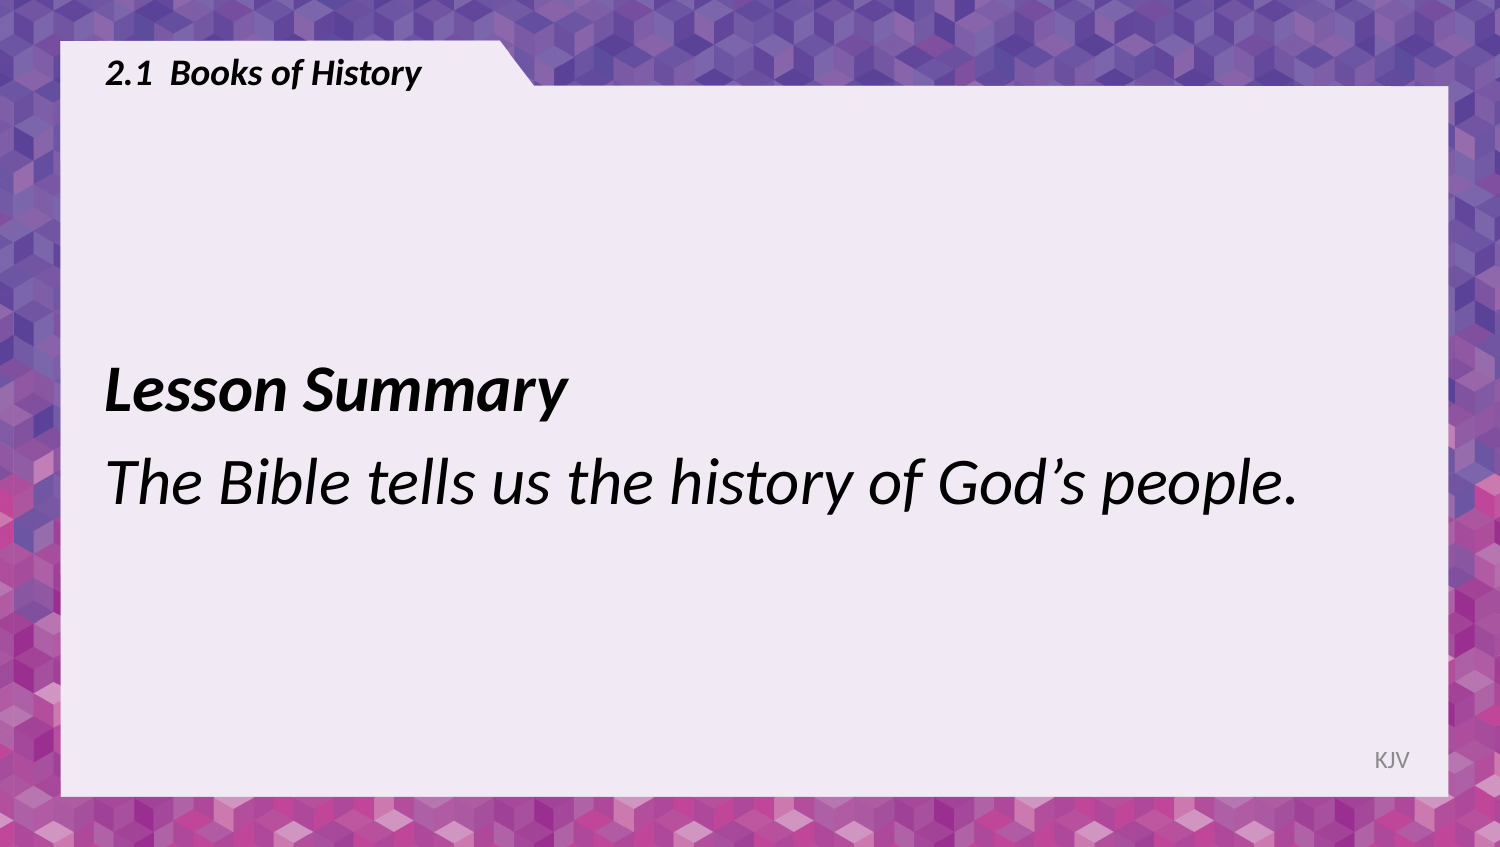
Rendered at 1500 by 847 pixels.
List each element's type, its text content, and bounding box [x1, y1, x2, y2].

list Lesson Summary The Bible tells us the history of God’s people. [89, 141, 1403, 722]
title 2.1 Books of History [89, 33, 1420, 108]
footer KJV [950, 736, 1425, 782]
picture [0, 0, 1500, 847]
